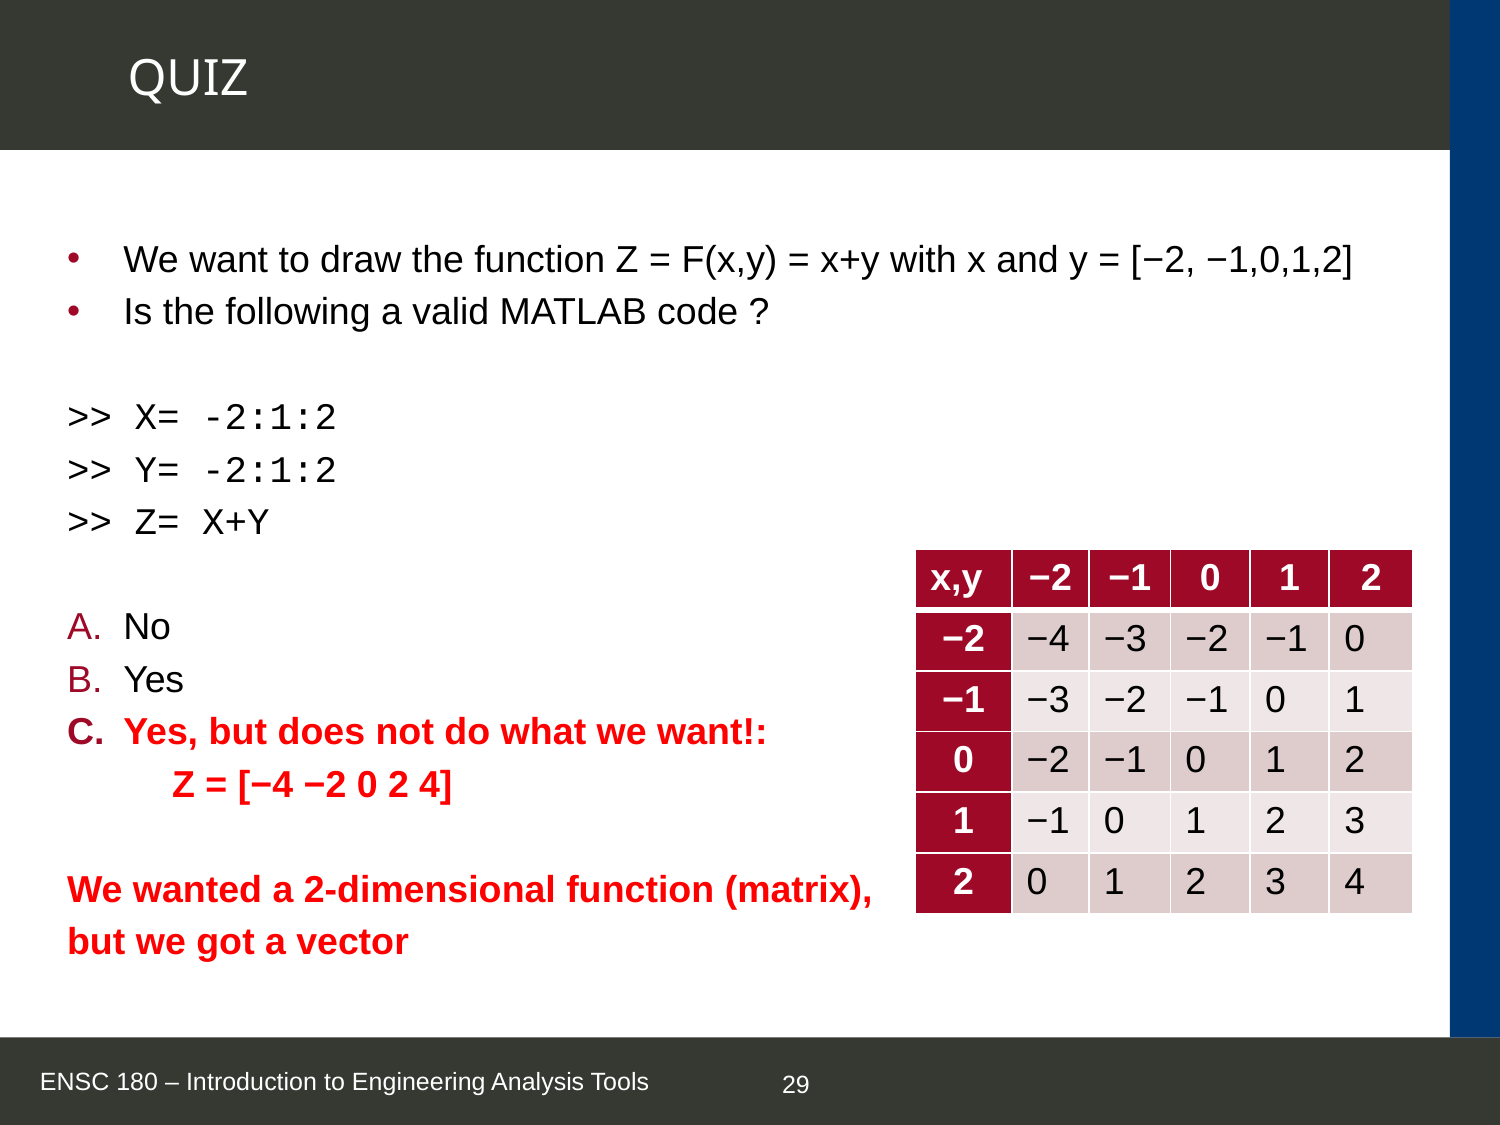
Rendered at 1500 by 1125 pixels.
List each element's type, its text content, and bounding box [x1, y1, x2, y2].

table_header x,y [916, 550, 1011, 607]
table_cell 2 [1330, 732, 1412, 791]
table_cell 0 [1171, 732, 1249, 791]
table_header −1 [1090, 550, 1170, 607]
table_cell 1 [1090, 854, 1170, 913]
table_cell −1 [1090, 732, 1170, 791]
title QUIZ [112, 37, 1450, 138]
table_cell 1 [1171, 793, 1249, 852]
list We want to draw the function Z = F(x,y) = x+y with x and y = [−2, −1,0,1,2] Is the following a valid MATLAB code ? >> X= -2:1:2 >> Y= -2:1:2 >> Z= X+Y No Yes Yes, but does not do what we want!: Z = [−4 −2 0 2 4] We wanted a 2-dimensional function (matrix), but we got a vector [52, 227, 1385, 1019]
table_cell 0 [916, 732, 1011, 791]
table_cell 1 [1330, 672, 1412, 731]
table_cell 0 [1330, 613, 1412, 670]
table_cell −3 [1013, 672, 1088, 731]
table_cell −2 [1090, 672, 1170, 731]
table_cell 2 [1251, 793, 1328, 852]
table_cell −1 [1013, 793, 1088, 852]
table_cell −1 [1171, 672, 1249, 731]
table_cell 2 [1171, 854, 1249, 913]
table_cell −1 [916, 672, 1011, 731]
table_header 0 [1171, 550, 1249, 607]
table_cell 1 [916, 793, 1011, 852]
table_cell −2 [916, 613, 1011, 670]
table_cell −1 [1251, 613, 1328, 670]
table_cell 3 [1330, 793, 1412, 852]
table_header −2 [1013, 550, 1088, 607]
table_cell 3 [1251, 854, 1328, 913]
table_cell 0 [1090, 793, 1170, 852]
table_cell 0 [1251, 672, 1328, 731]
table_header 1 [1251, 550, 1328, 607]
table_cell 0 [1013, 854, 1088, 913]
table_cell 2 [916, 854, 1011, 913]
table_cell −3 [1090, 613, 1170, 670]
table_cell 1 [1251, 732, 1328, 791]
table_header 2 [1330, 550, 1412, 607]
table_cell 4 [1330, 854, 1412, 913]
table_cell −4 [1013, 613, 1088, 670]
table_cell −2 [1171, 613, 1249, 670]
footer ENSC 180 – Introduction to Engineering Analysis Tools [24, 1057, 740, 1113]
table_cell −2 [1013, 732, 1088, 791]
